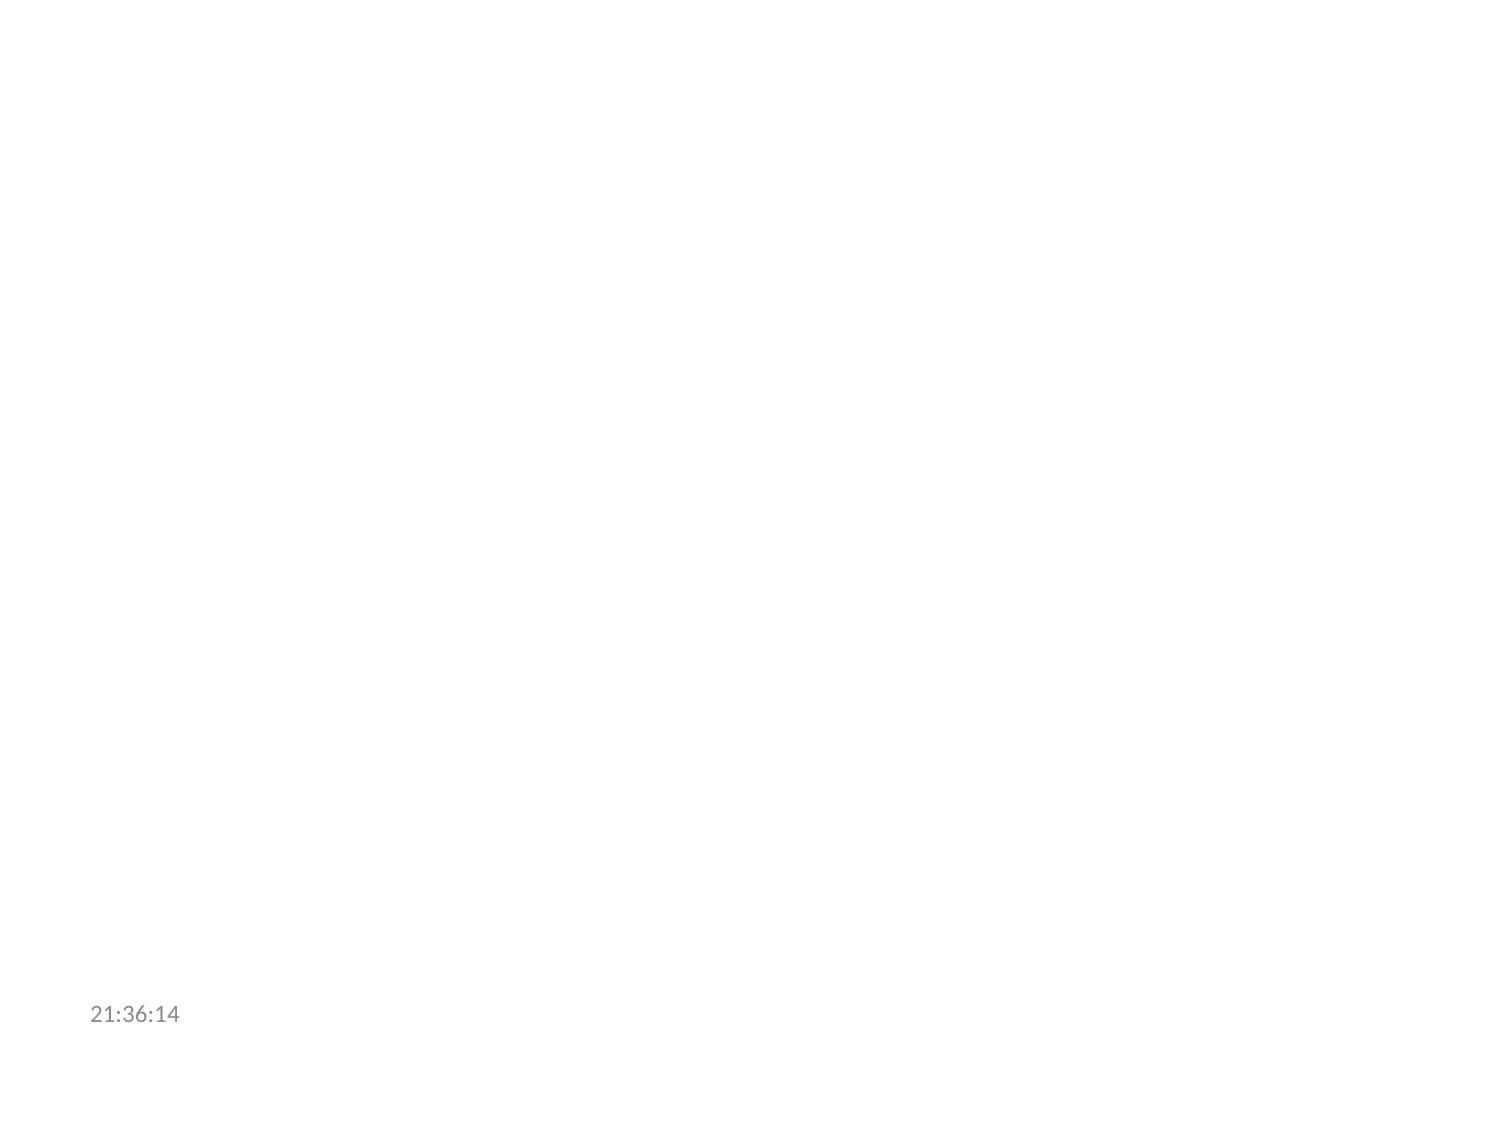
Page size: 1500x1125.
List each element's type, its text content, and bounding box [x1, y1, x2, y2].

text_box 15:35:09 [75, 982, 425, 1043]
